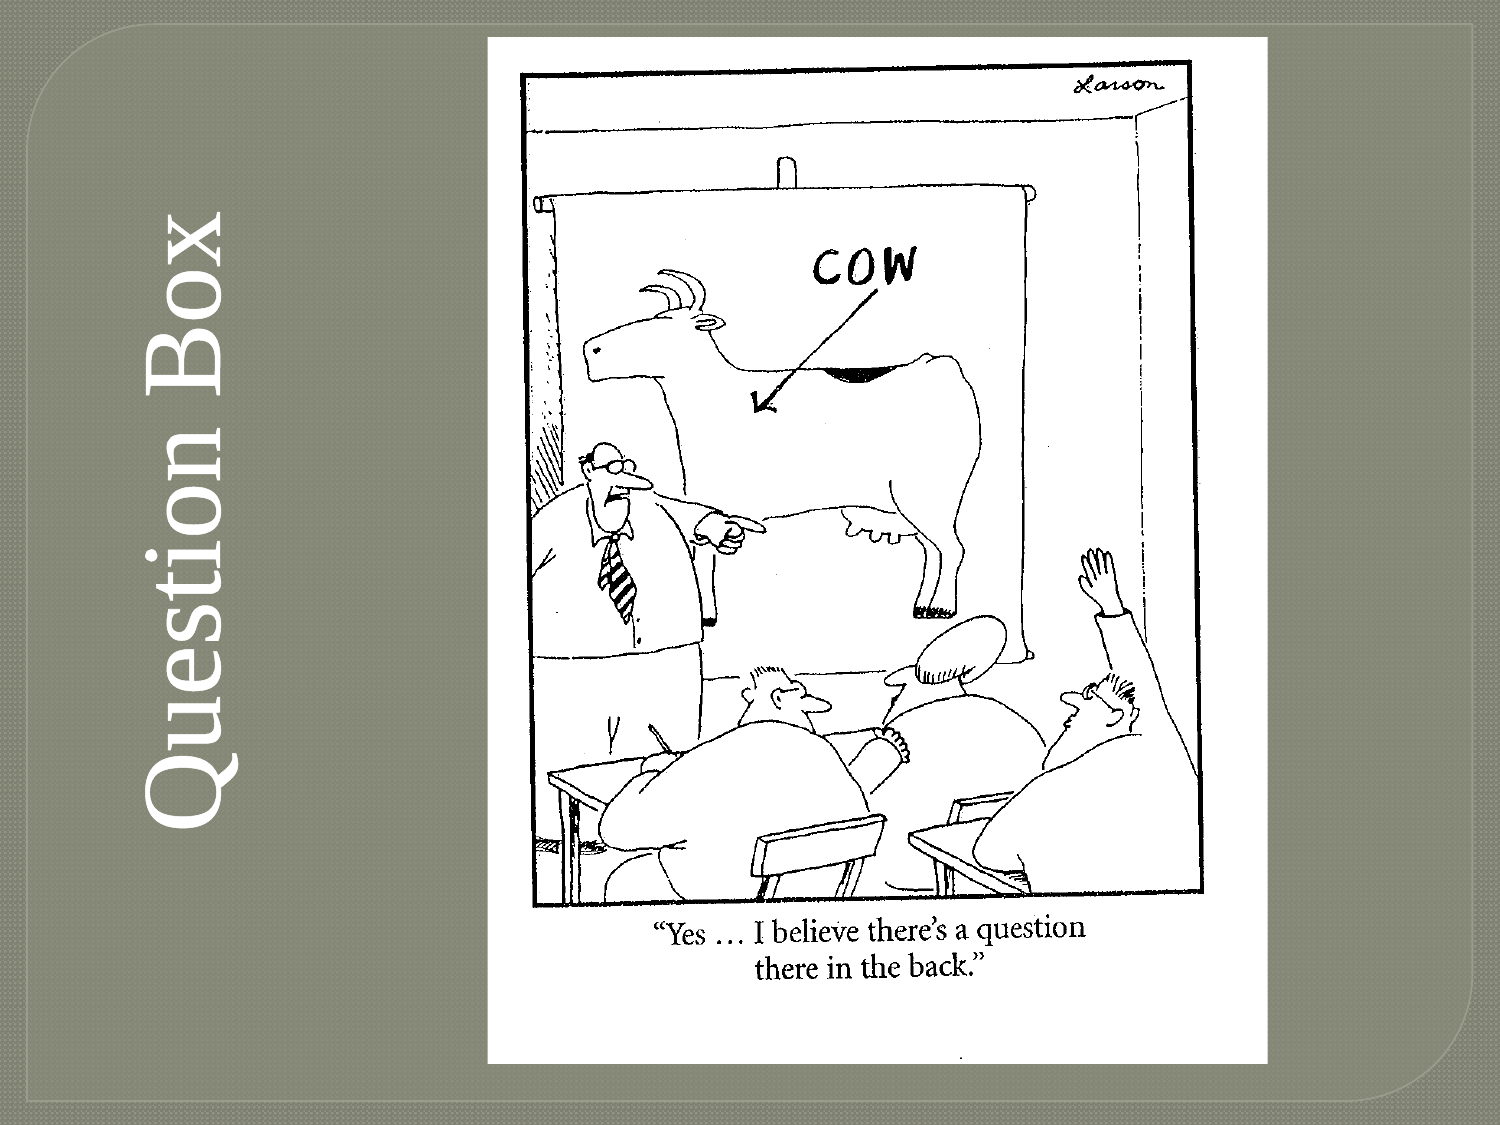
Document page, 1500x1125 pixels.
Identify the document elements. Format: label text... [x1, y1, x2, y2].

text_box Question Box [99, 200, 267, 844]
picture [487, 37, 1268, 1065]
